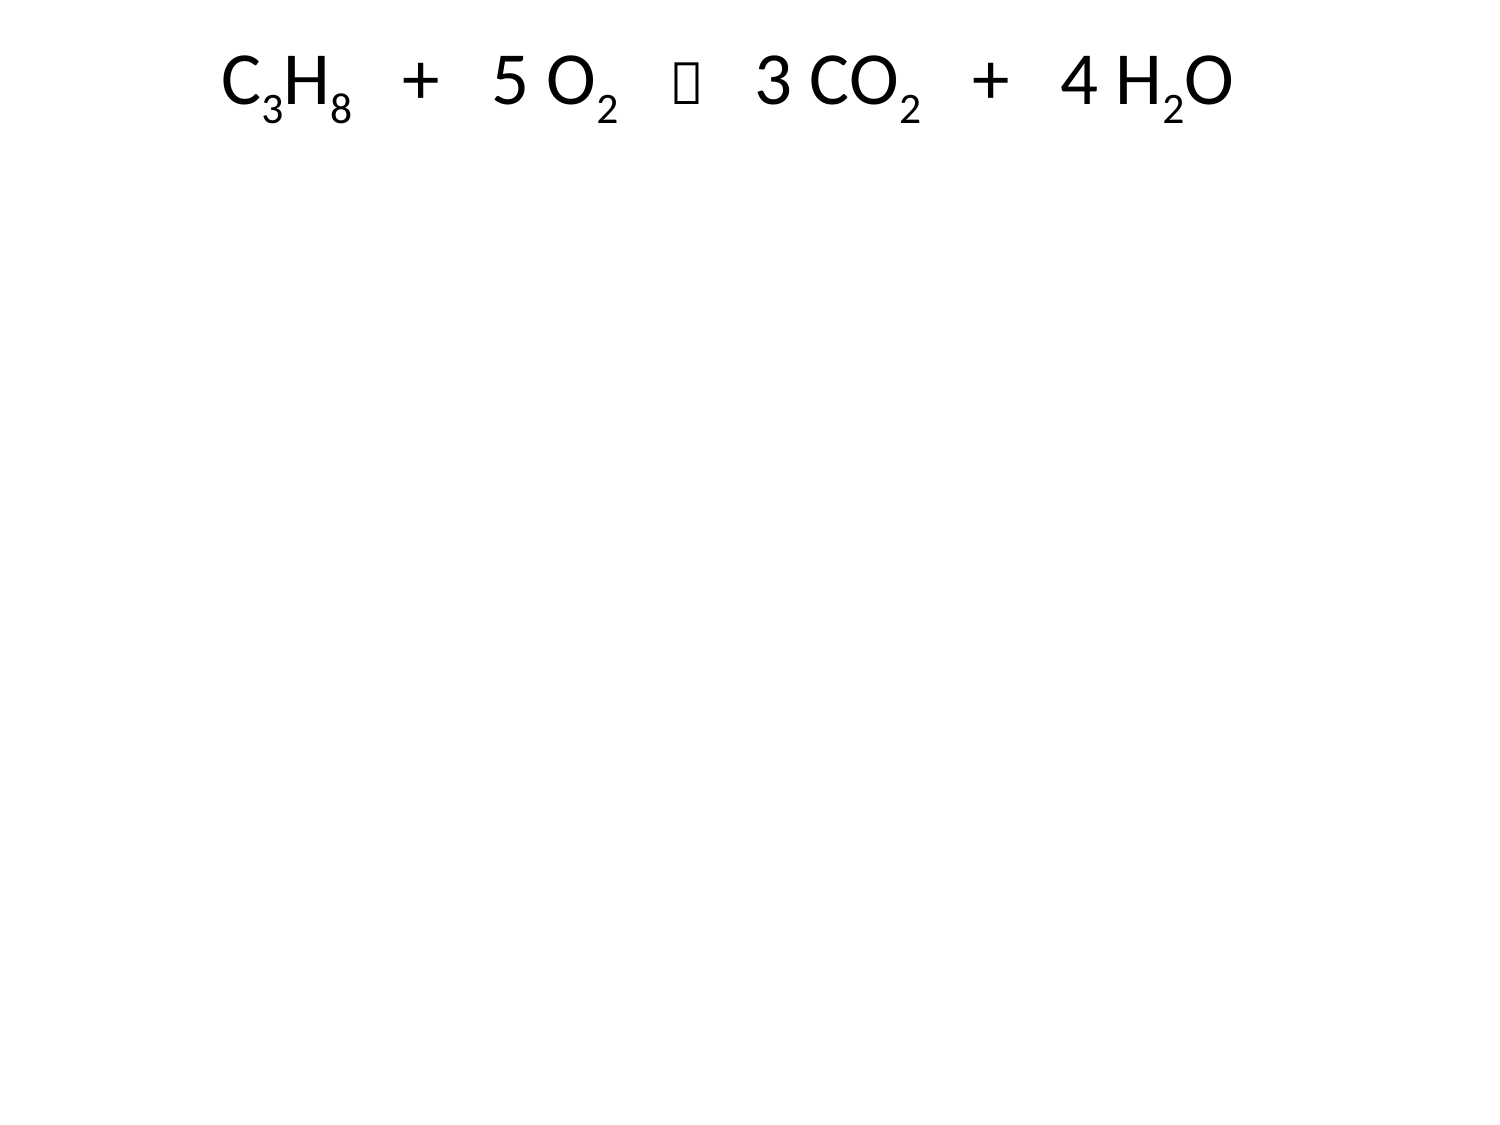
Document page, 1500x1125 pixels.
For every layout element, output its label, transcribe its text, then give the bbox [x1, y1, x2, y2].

text_box C3H8 + 5 O2  3 CO2 + 4 H2O [206, 22, 1412, 140]
